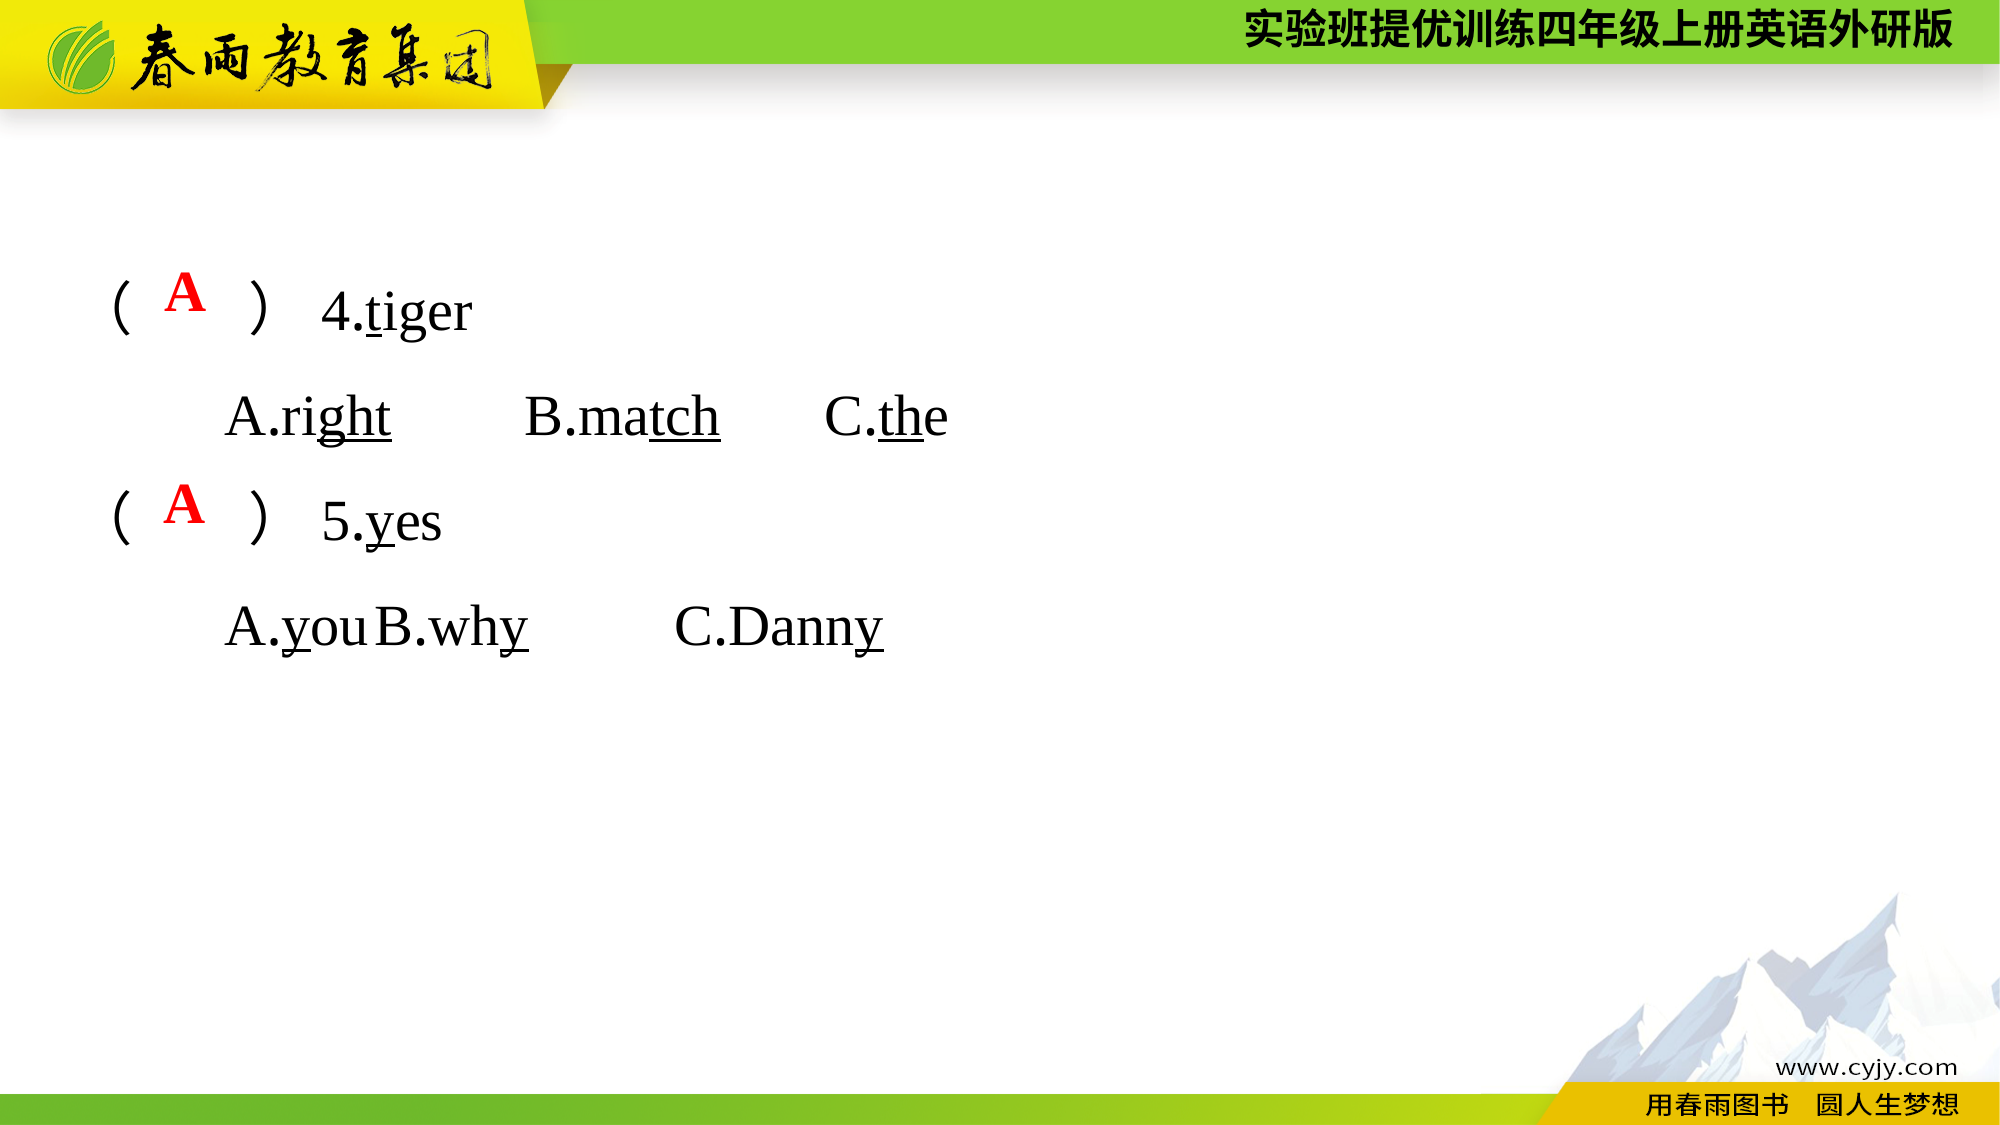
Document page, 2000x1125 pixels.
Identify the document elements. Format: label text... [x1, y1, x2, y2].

text_box A [148, 457, 221, 543]
text_box A [149, 245, 222, 331]
list （ ）4.tiger A.right B.match C.the （ ）5.yes A.you B.why C.Danny [59, 229, 1944, 669]
picture [0, 0, 2000, 1125]
